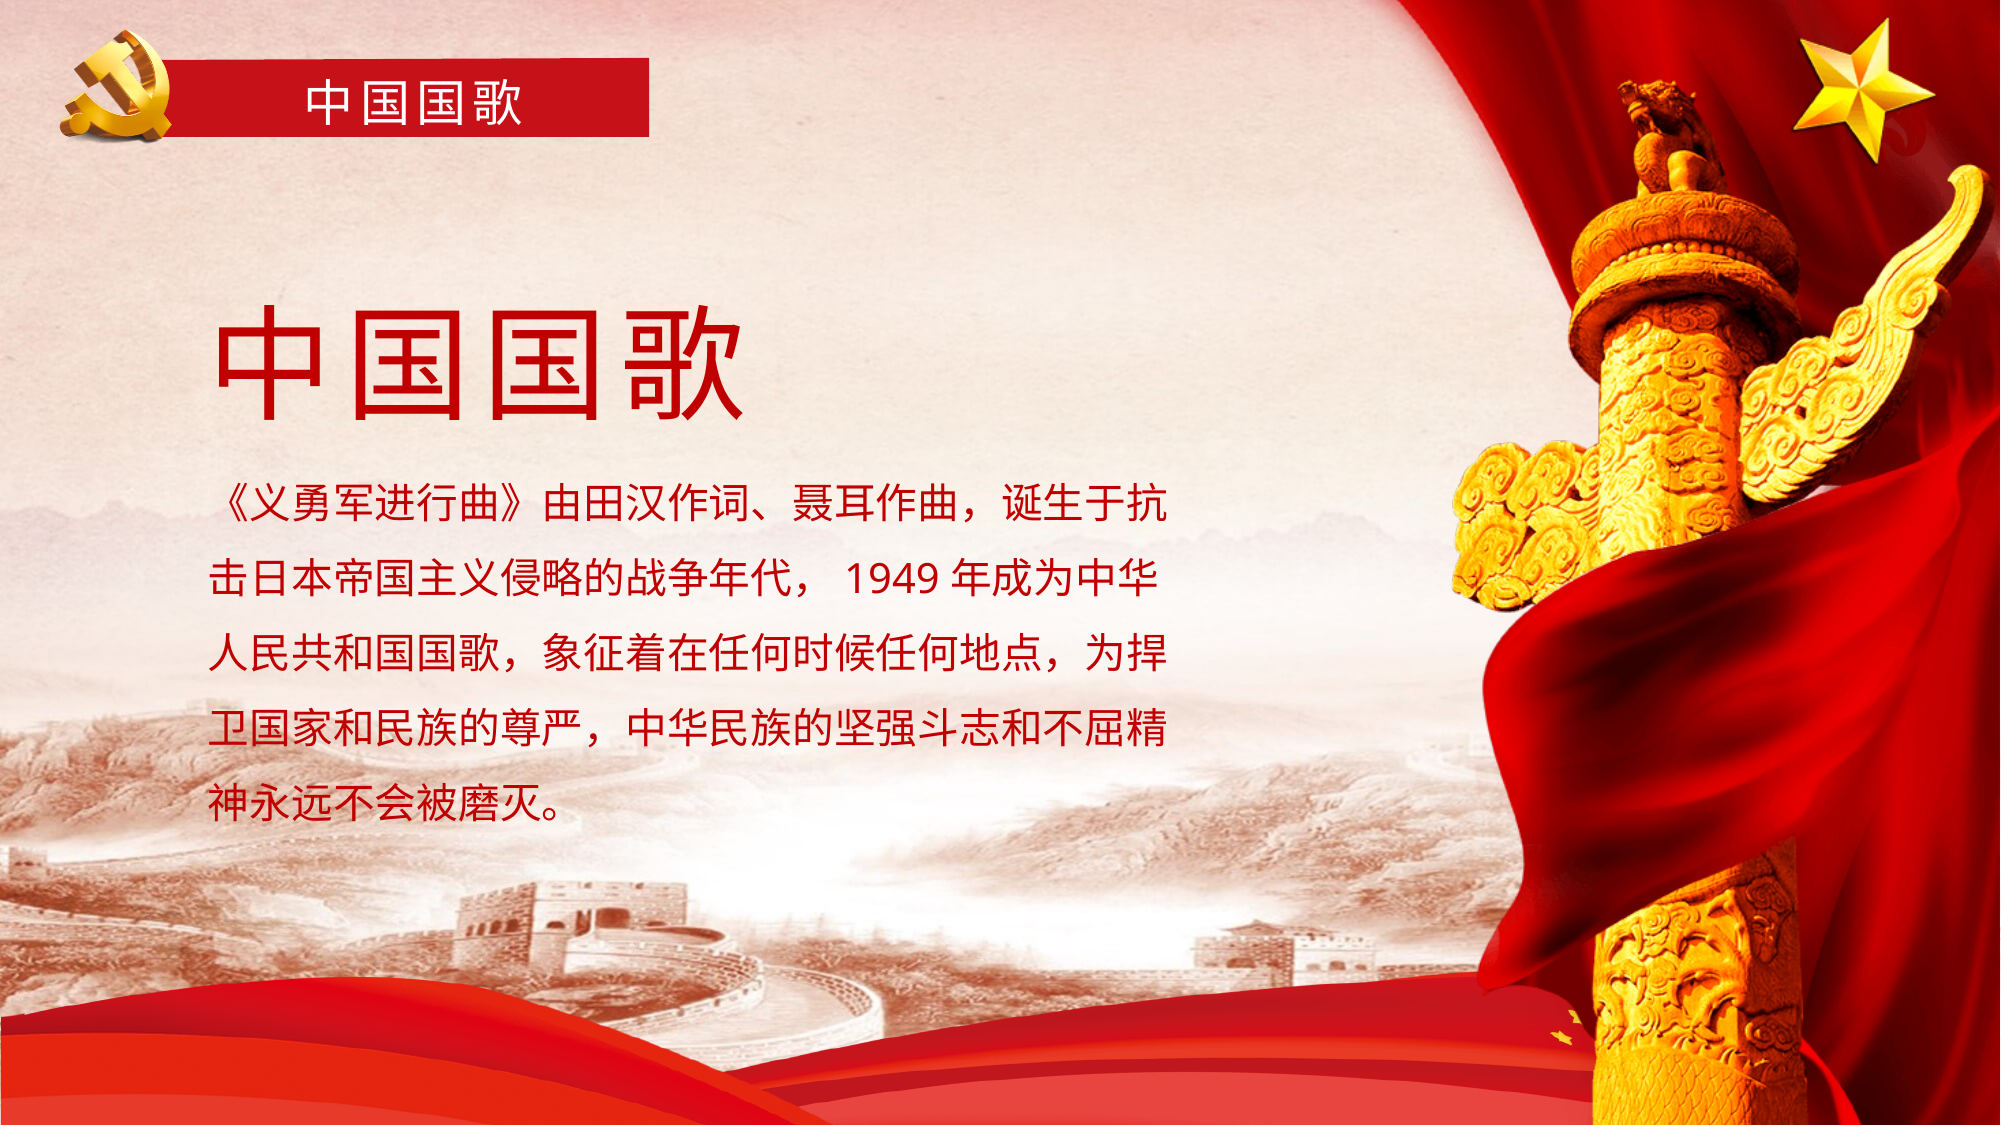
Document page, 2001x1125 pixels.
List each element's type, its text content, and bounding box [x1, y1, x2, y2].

text_box 中国国歌 [193, 54, 628, 137]
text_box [193, 277, 1187, 838]
text_box [172, 56, 651, 138]
picture [0, 0, 2001, 1125]
